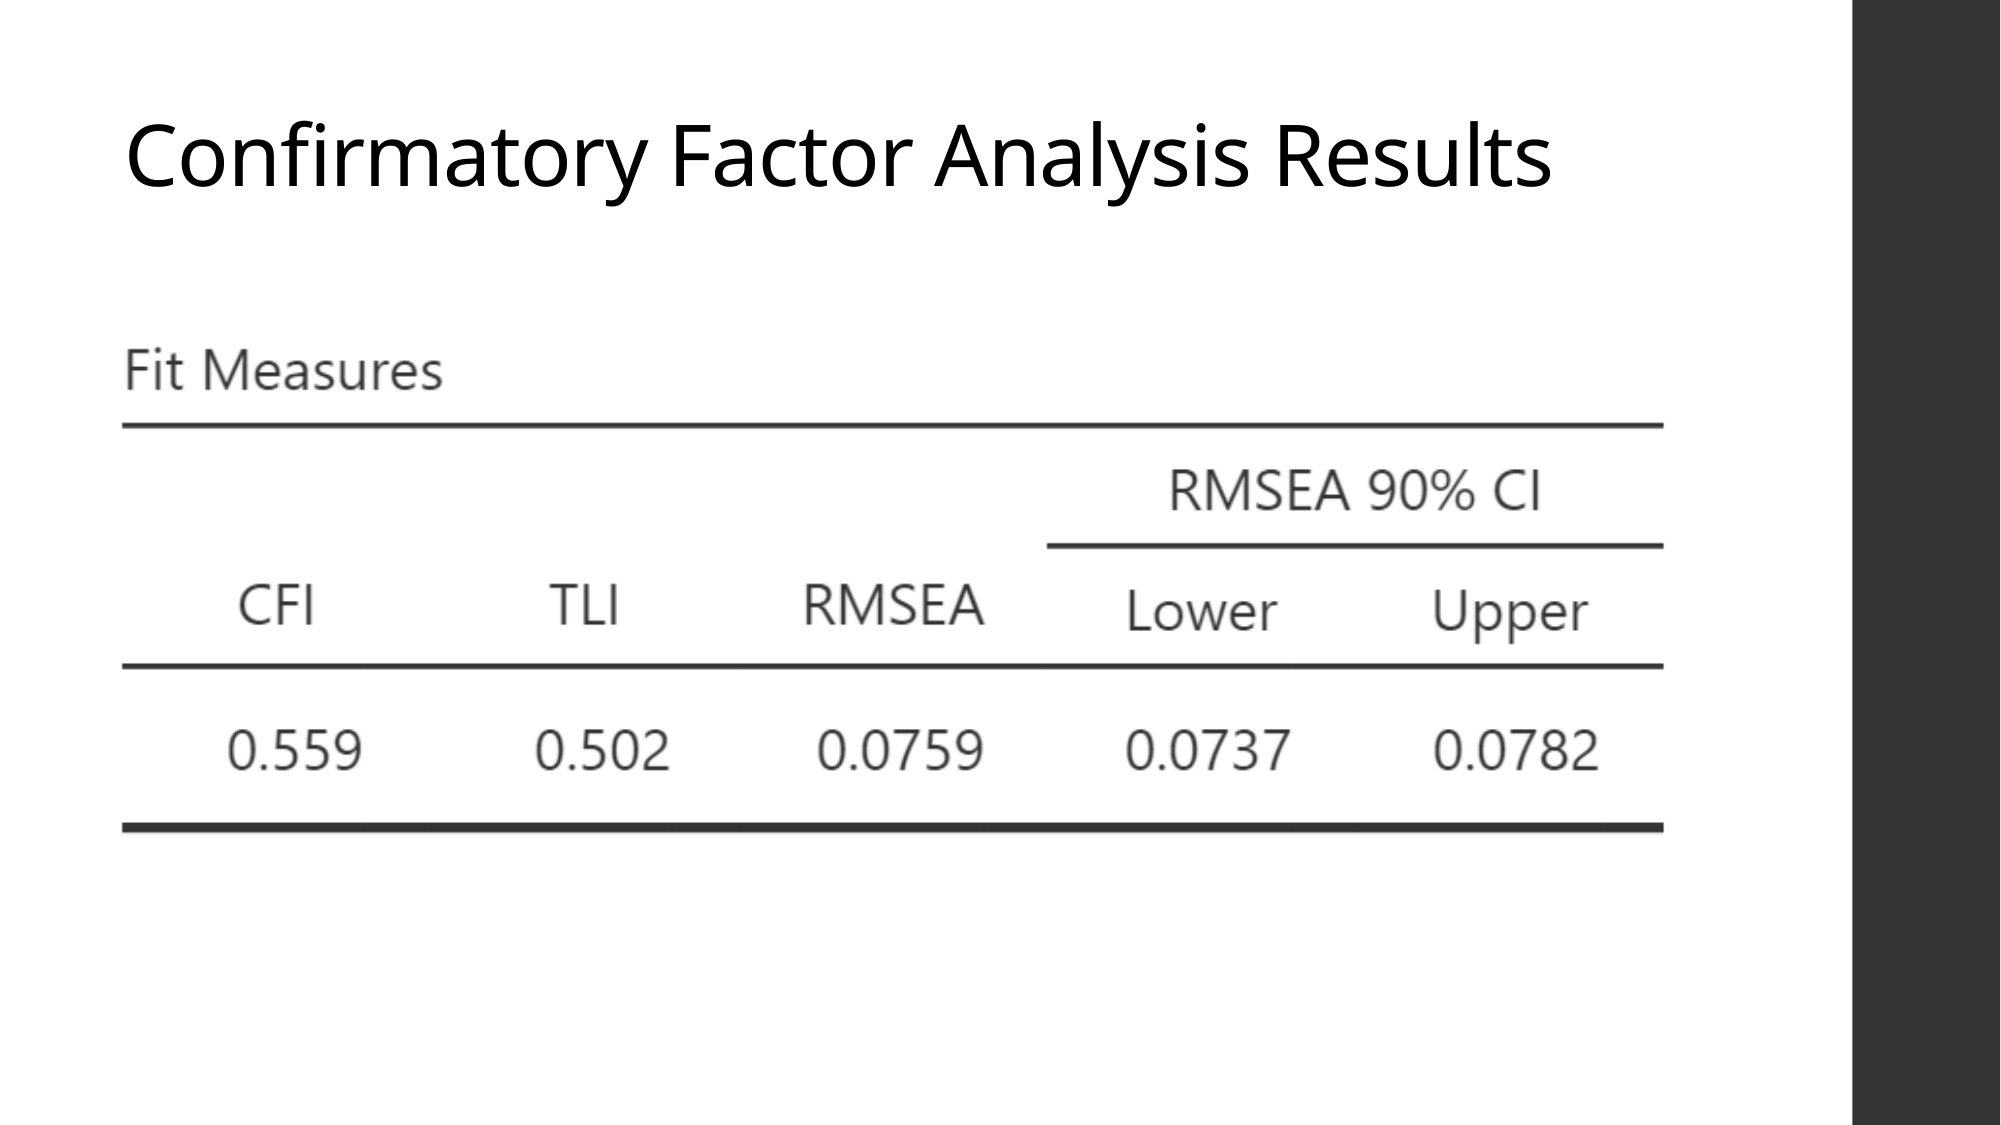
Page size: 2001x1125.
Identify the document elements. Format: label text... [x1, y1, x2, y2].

title Confirmatory Factor Analysis Results [109, 105, 1774, 236]
picture [109, 336, 1699, 889]
